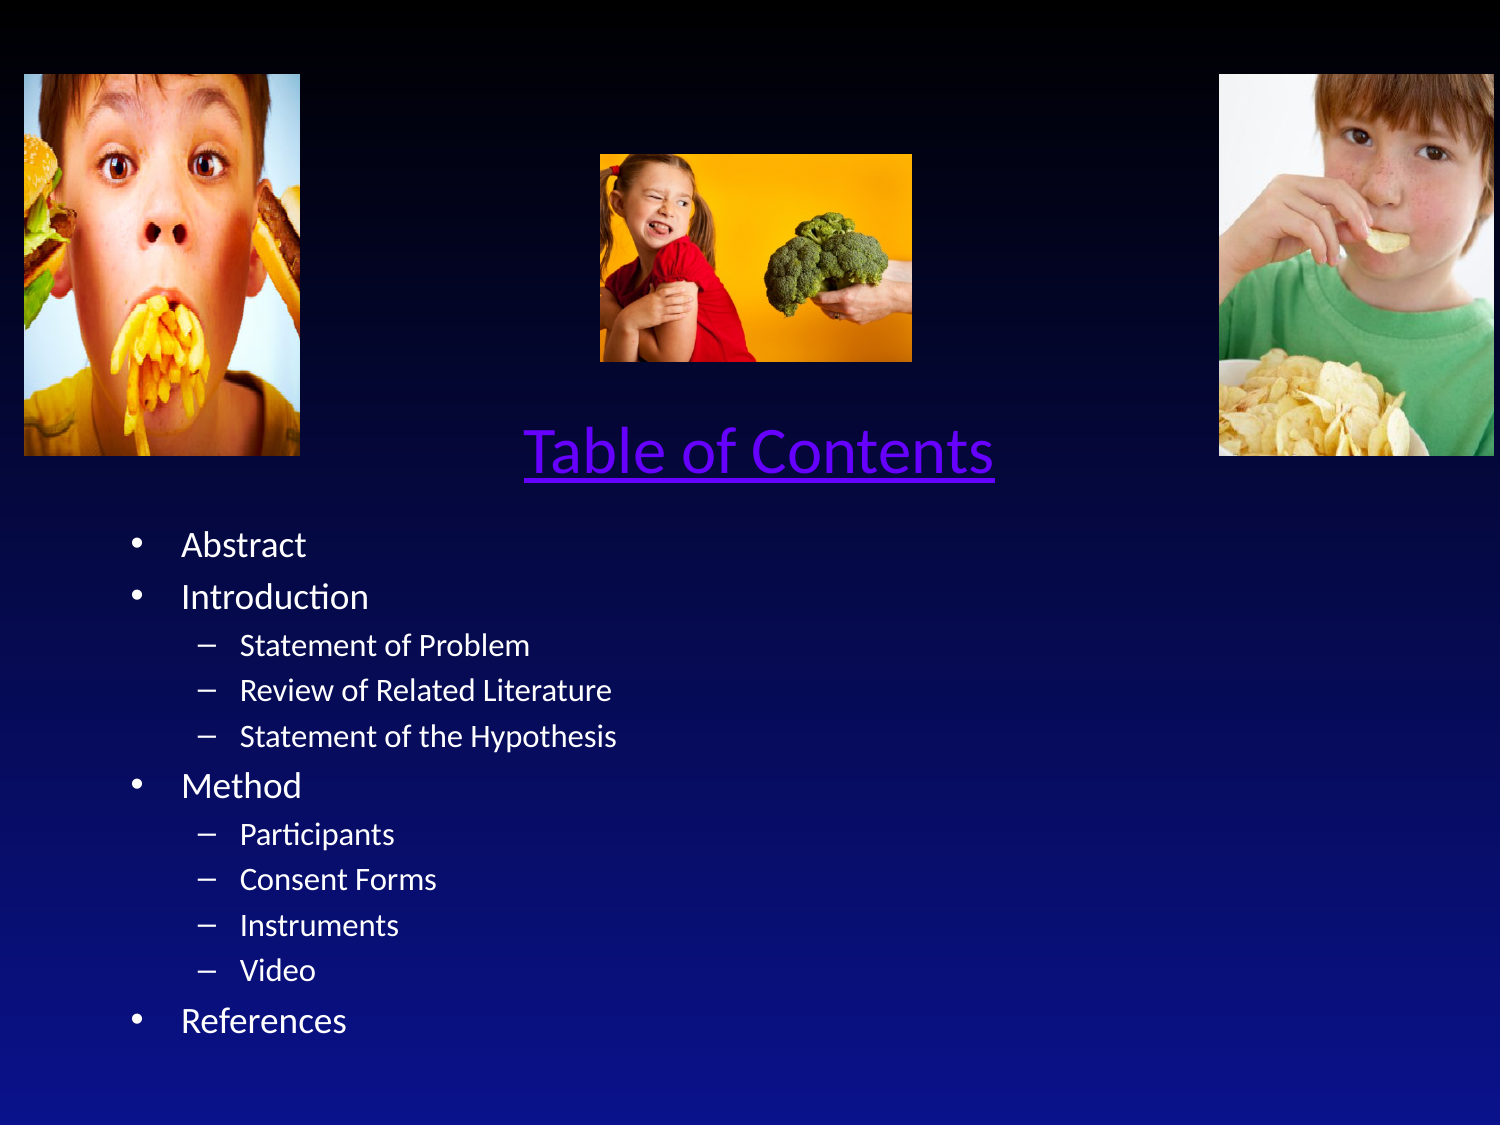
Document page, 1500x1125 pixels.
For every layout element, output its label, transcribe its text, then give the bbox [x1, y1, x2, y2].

picture [1219, 74, 1495, 457]
picture [24, 74, 300, 457]
text_box Table of Contents [299, 399, 1220, 495]
list Abstract Introduction Statement of Problem Review of Related Literature Statement of the Hypothesis Method Participants Consent Forms Instruments Video References [115, 512, 1404, 1055]
picture [599, 153, 913, 362]
